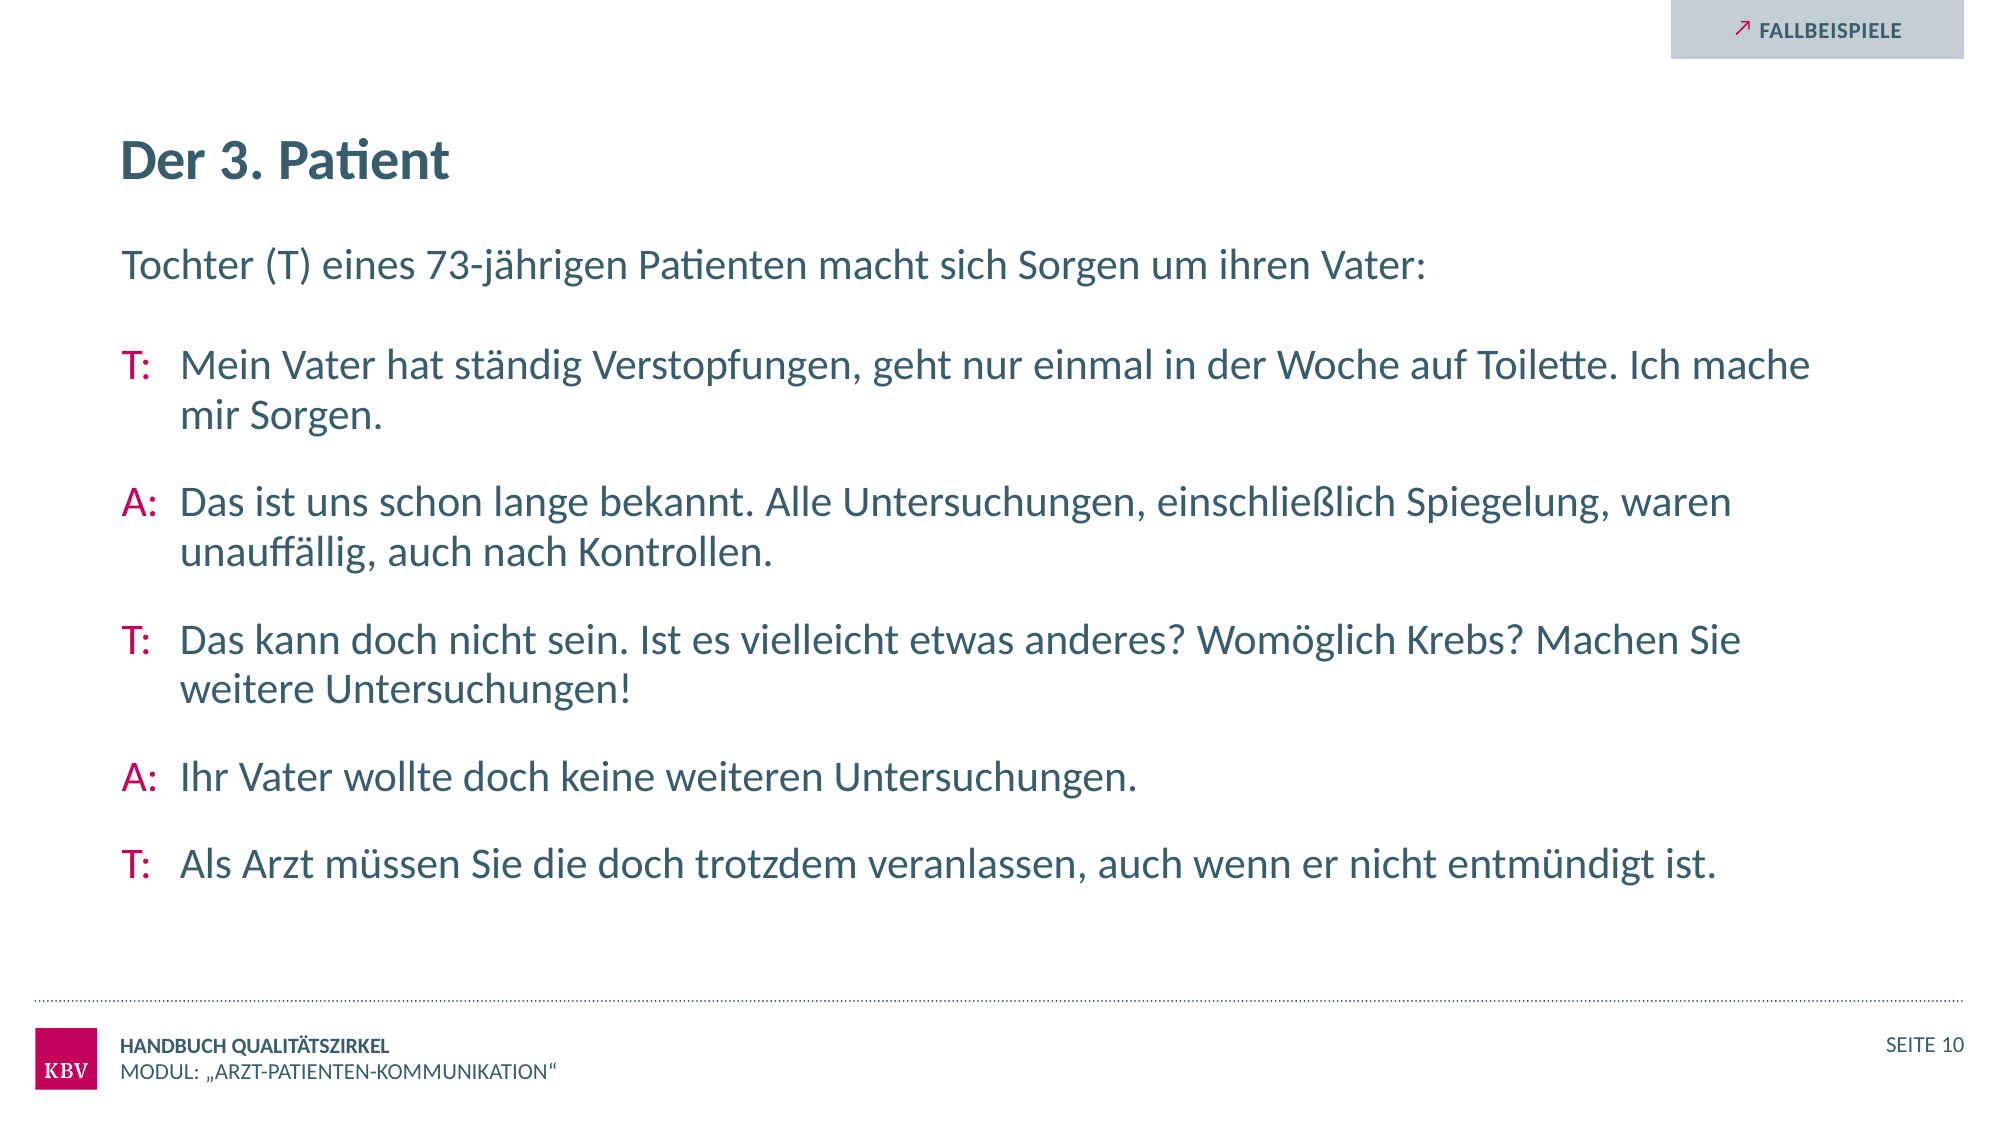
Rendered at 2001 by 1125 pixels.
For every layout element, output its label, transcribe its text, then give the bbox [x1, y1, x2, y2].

title Der 3. Patient [120, 129, 1880, 201]
footer Handbuch Qualitätszirkel [120, 1030, 1668, 1057]
slide_number Seite 10 [1787, 1030, 1965, 1057]
text_box Tochter (T) eines 73-jährigen Patienten macht sich Sorgen um ihren Vater: T: Mein Vater hat ständig Verstopfungen, geht nur einmal in der Woche auf Toilette. Ich mache mir Sorgen. A: Das ist uns schon lange bekannt. Alle Untersuchungen, einschließlich Spiegelung, waren unauffällig, auch nach Kontrollen. T: Das kann doch nicht sein. Ist es vielleicht etwas anderes? Womöglich Krebs? Machen Sie weitere Untersuchungen! A: Ihr Vater wollte doch keine weiteren Untersuchungen. T: Als Arzt müssen Sie die doch trotzdem veranlassen, auch wenn er nicht entmündigt ist. [106, 232, 1892, 918]
slide_number Modul: „Arzt-Patienten-Kommunikation“ [120, 1057, 1668, 1084]
